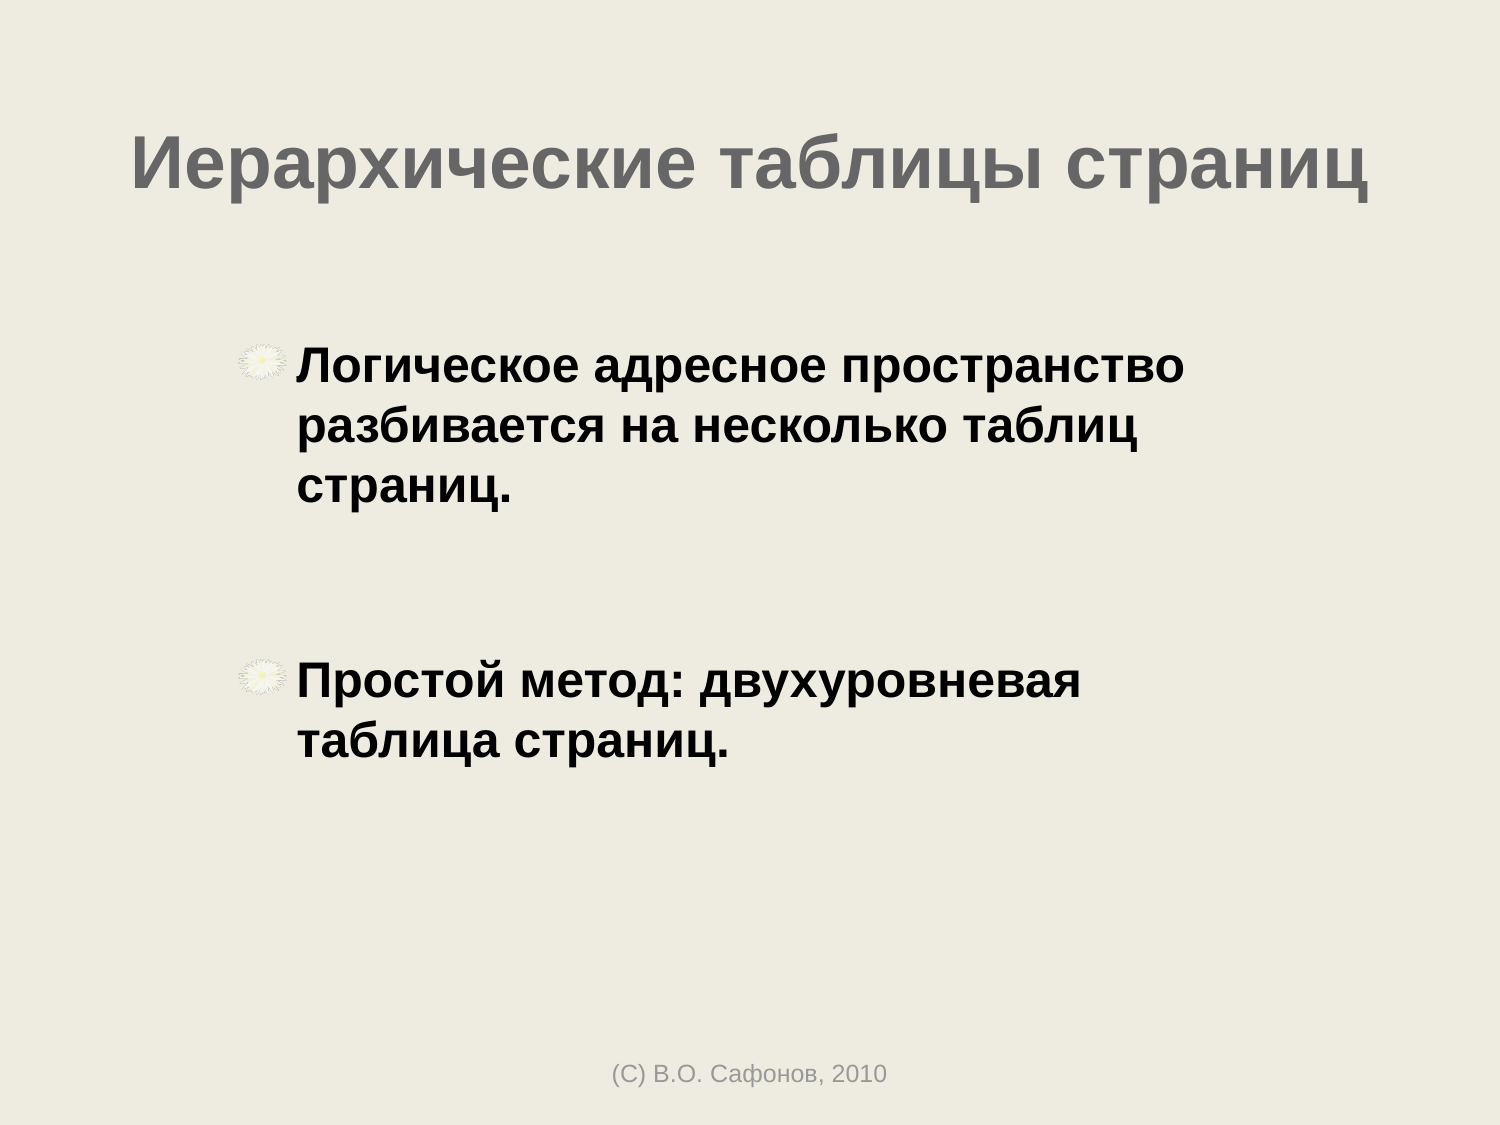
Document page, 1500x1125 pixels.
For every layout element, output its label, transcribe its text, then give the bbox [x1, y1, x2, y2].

list Логическое адресное пространство разбивается на несколько таблиц страниц. Простой метод: двухуровневая таблица страниц. [223, 324, 1276, 1005]
picture [238, 659, 287, 695]
picture [238, 344, 287, 380]
footer (C) В.О. Сафонов, 2010 [512, 1042, 988, 1103]
title Иерархические таблицы страниц [74, 49, 1426, 268]
